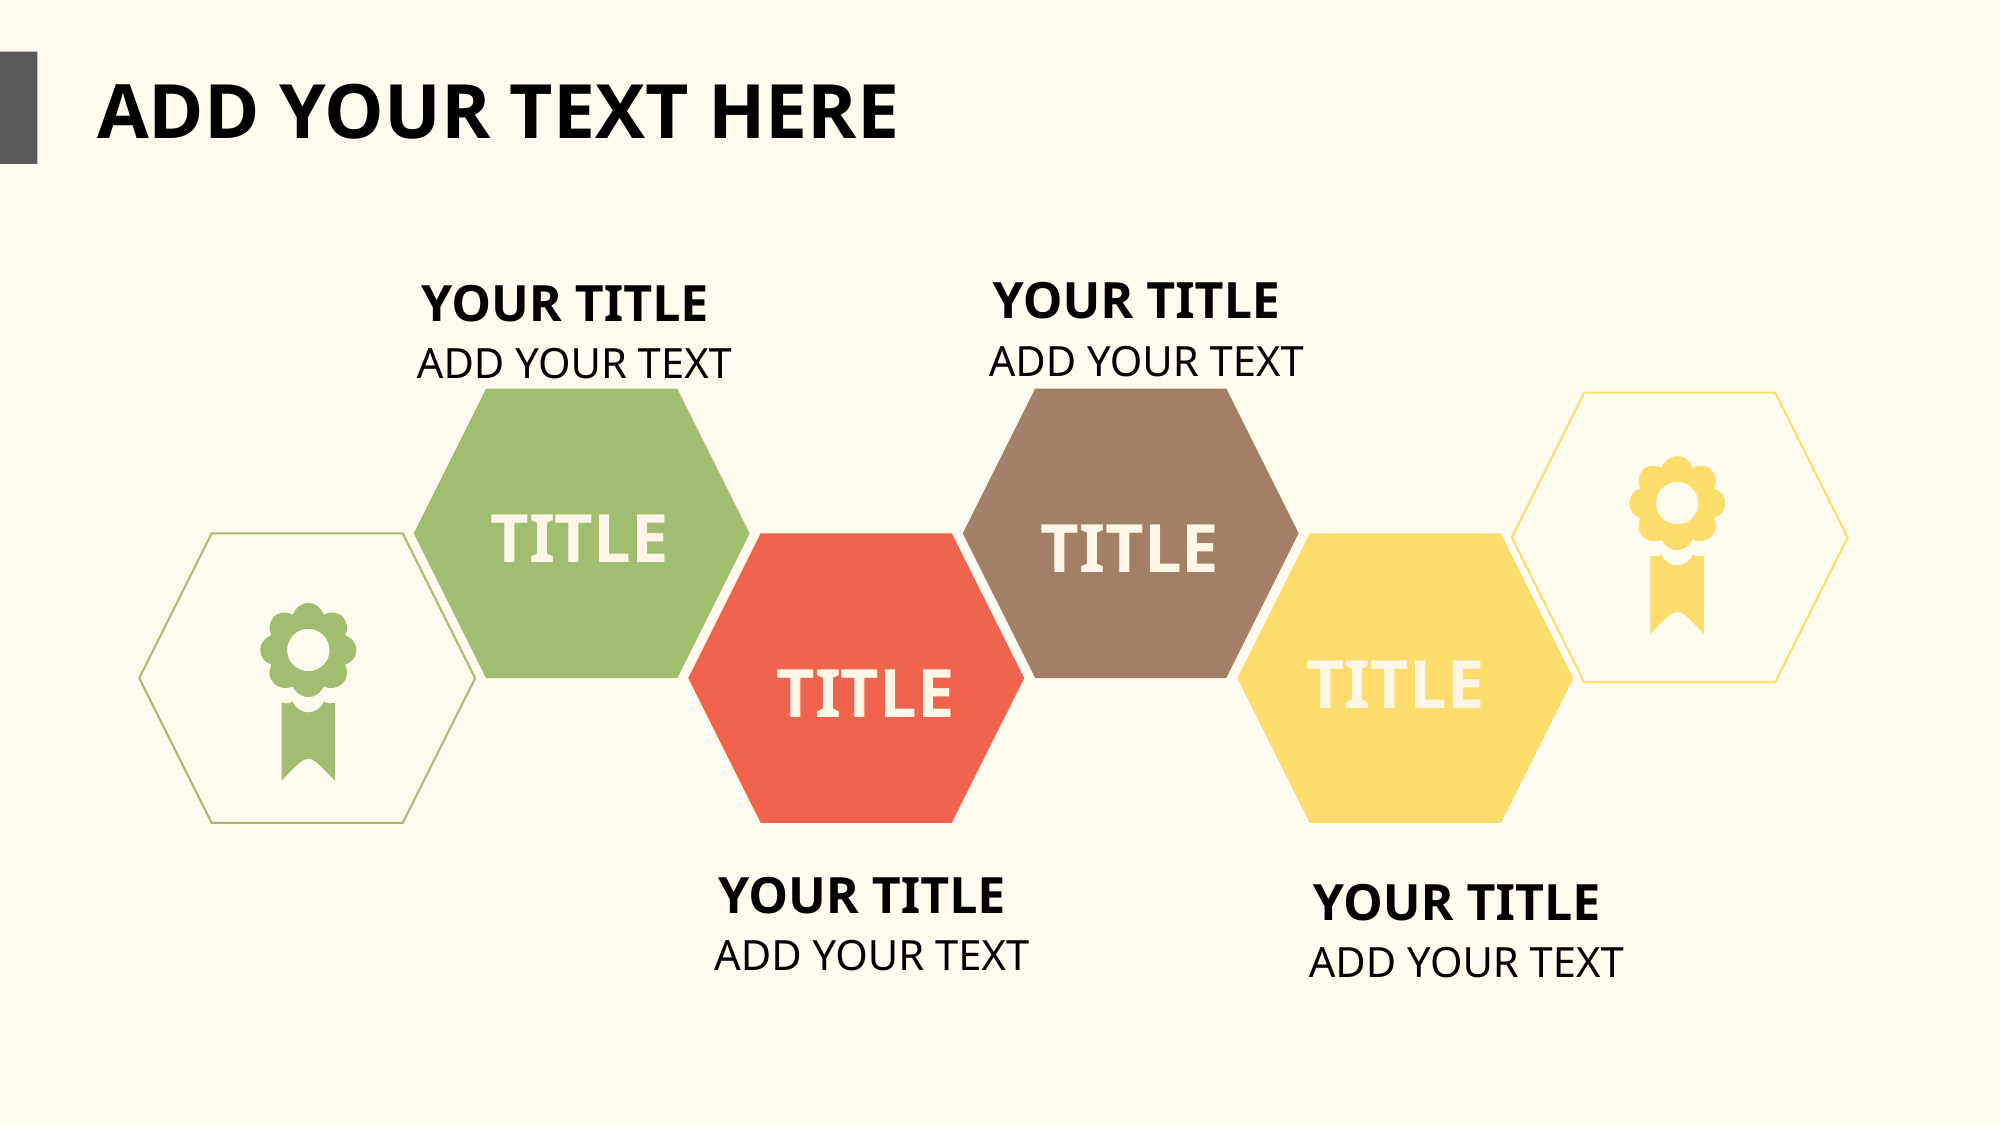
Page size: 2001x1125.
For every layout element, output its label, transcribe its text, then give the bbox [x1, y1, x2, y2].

text_box [0, 51, 38, 165]
text_box [1650, 554, 1704, 634]
text_box [1574, 391, 1849, 684]
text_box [413, 388, 1574, 823]
text_box [260, 602, 357, 698]
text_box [390, 264, 770, 396]
text_box [1629, 455, 1726, 551]
text_box [138, 532, 413, 824]
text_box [688, 855, 1067, 988]
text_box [962, 261, 1341, 393]
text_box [1282, 862, 1662, 994]
text_box [281, 701, 336, 781]
text_box ADD YOUR TEXT HERE [82, 55, 915, 161]
